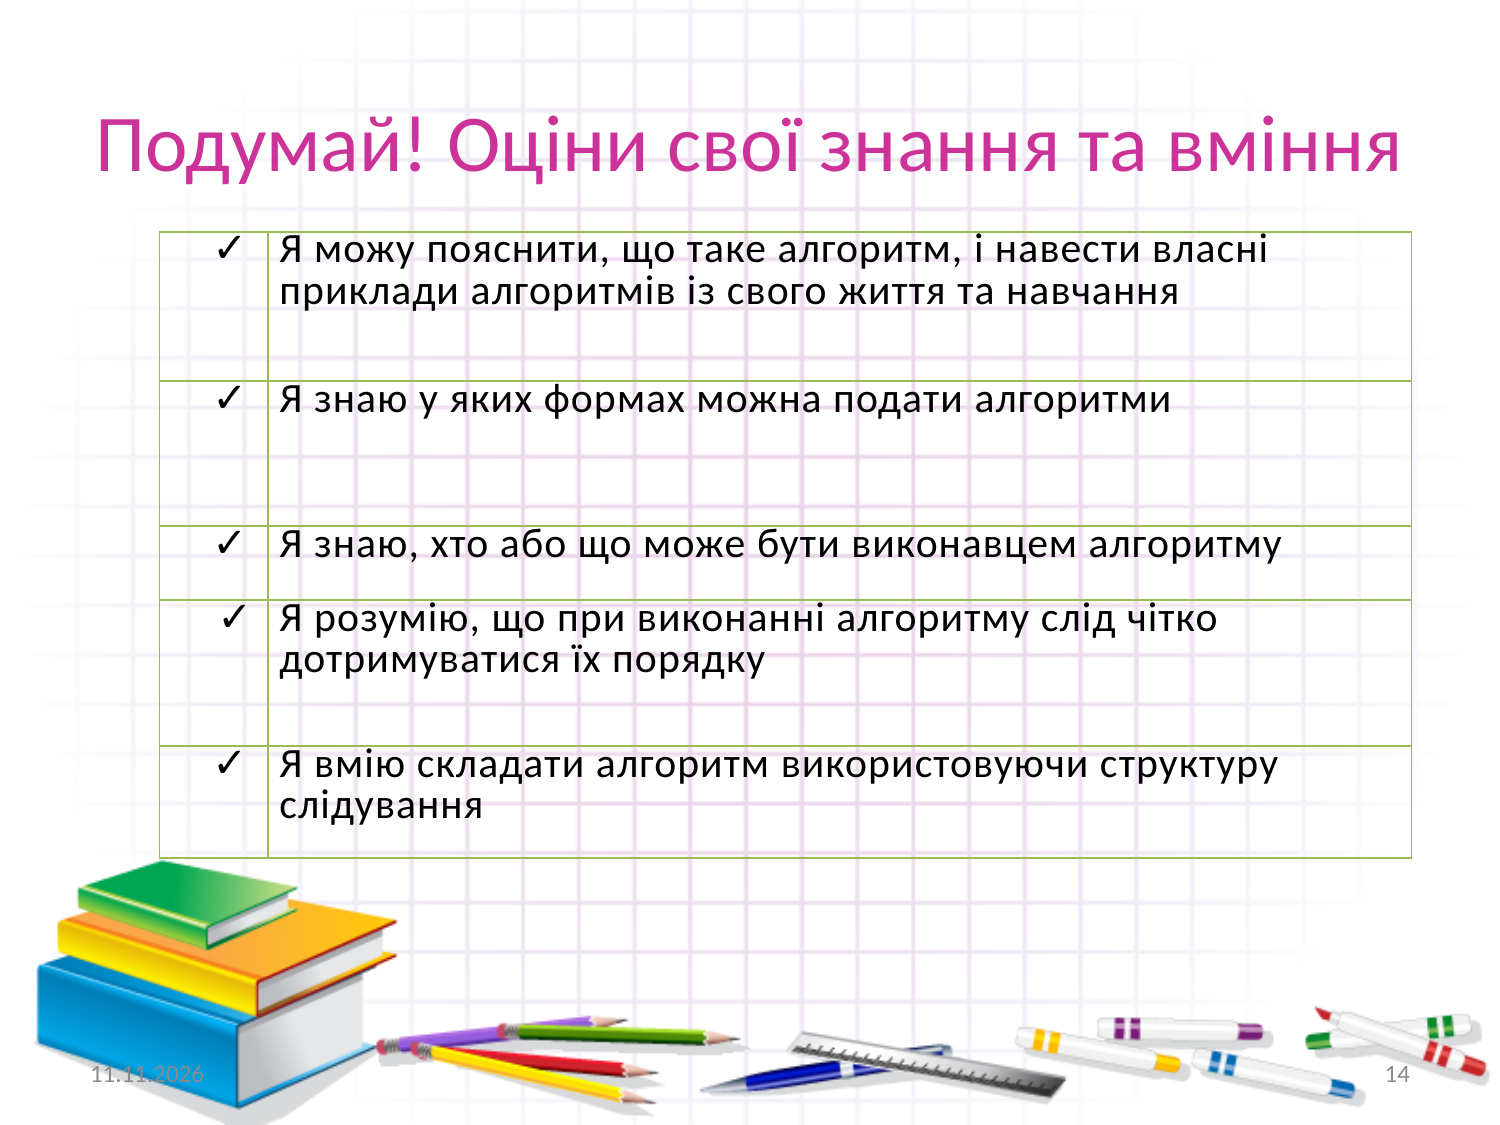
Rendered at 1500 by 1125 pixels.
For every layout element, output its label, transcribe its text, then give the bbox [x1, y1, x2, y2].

table_cell Я знаю, хто або що може бути виконавцем алгоритму [269, 527, 1411, 599]
table_cell Я знаю у яких формах можна подати алгоритми [269, 382, 1411, 525]
title Подумай! Оціни свої знання та вміння [75, 45, 1425, 233]
table_cell Я розумію, що при виконанні алгоритму слід чітко дотримуватися їх порядку [269, 601, 1411, 745]
table_cell ✓ [160, 382, 267, 525]
table_cell ✓ [160, 747, 267, 857]
table_header ✓ [160, 233, 267, 380]
picture [0, 0, 1500, 1125]
table_cell ✓ [160, 527, 267, 599]
slide_number 14 [1074, 1042, 1425, 1103]
table_header Я можу пояснити, що таке алгоритм, і навести власні приклади алгоритмів із свого життя та навчання [269, 233, 1411, 380]
table_cell ✓ [160, 601, 267, 745]
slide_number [75, 1042, 425, 1103]
table_cell Я вмію складати алгоритм використовуючи структуру слідування [269, 747, 1411, 857]
